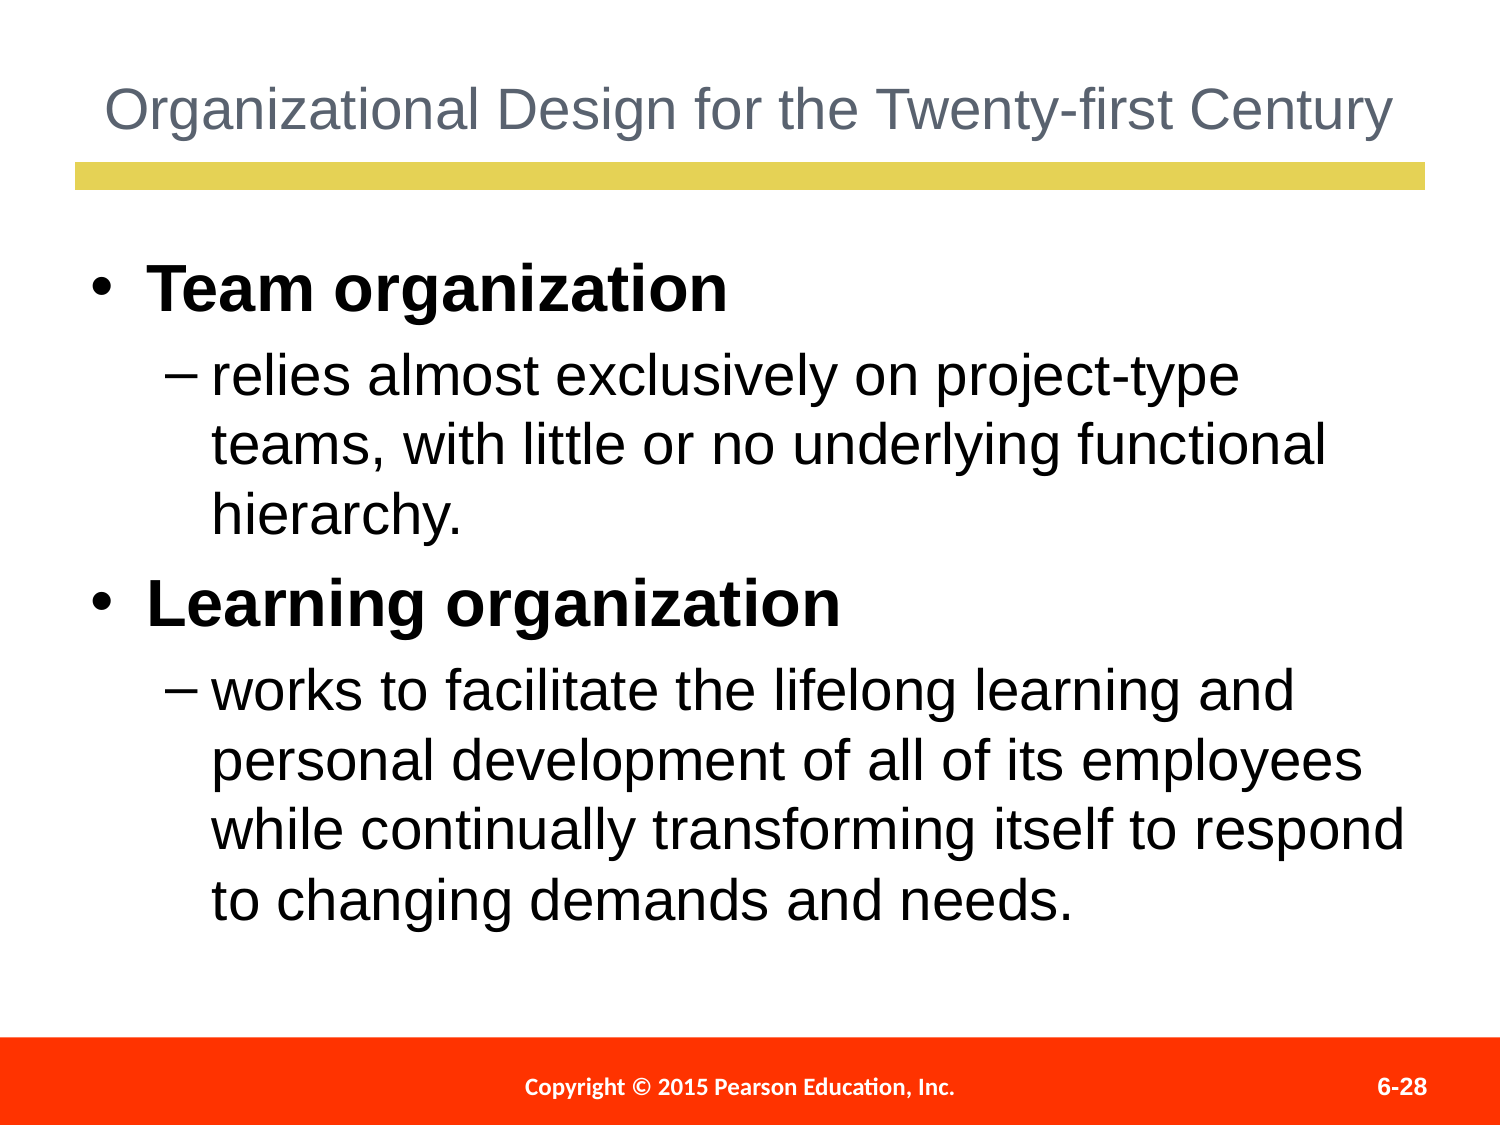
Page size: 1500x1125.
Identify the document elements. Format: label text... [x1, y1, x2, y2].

list Team organization relies almost exclusively on project-type teams, with little or no underlying functional hierarchy. Learning organization works to facilitate the lifelong learning and personal development of all of its employees while continually transforming itself to respond to changing demands and needs. [74, 237, 1426, 968]
title Organizational Design for the Twenty-first Century [74, 12, 1426, 201]
